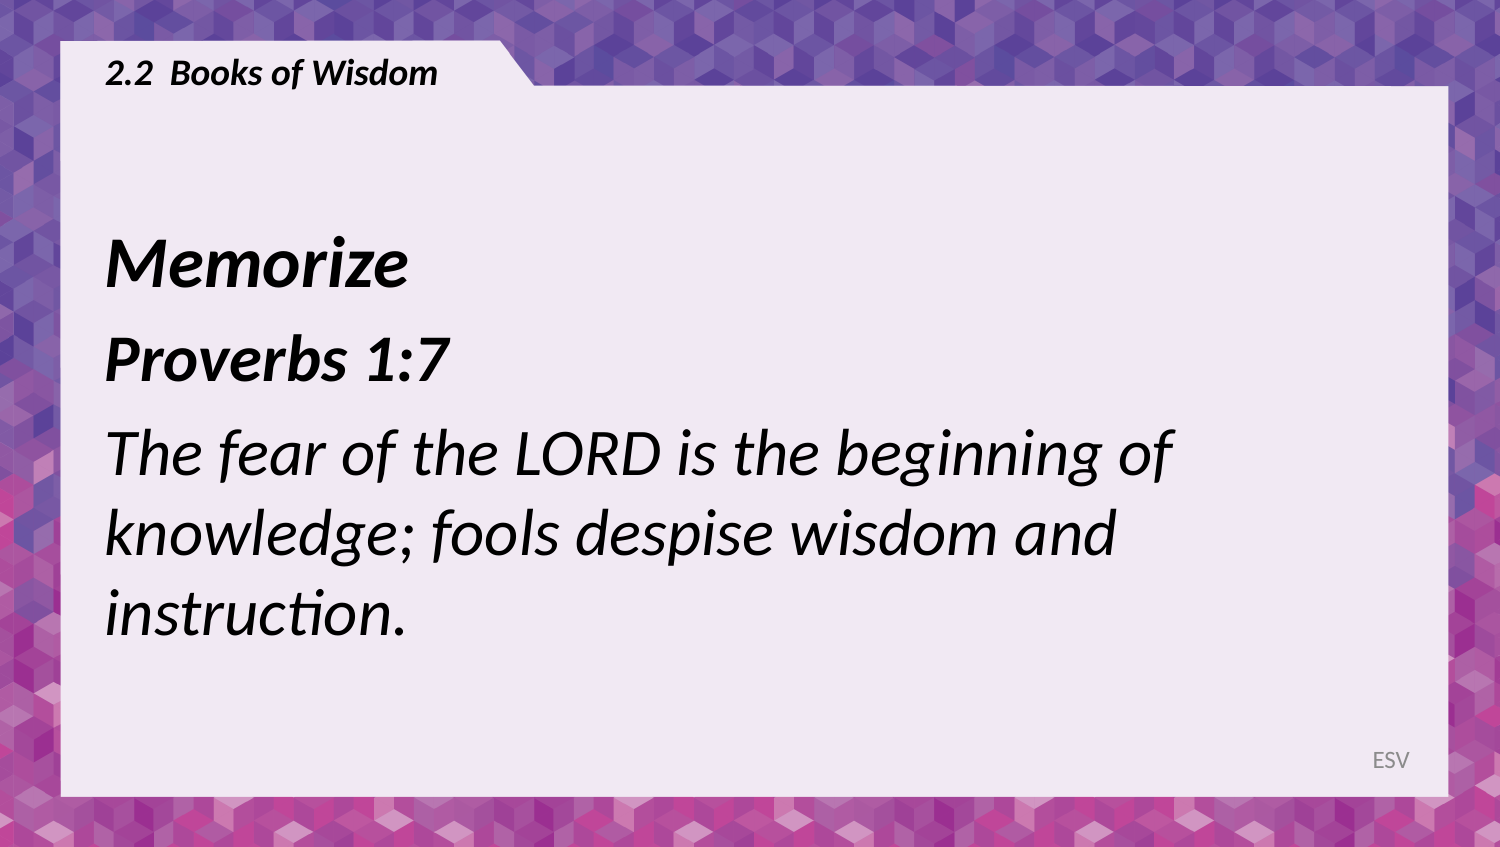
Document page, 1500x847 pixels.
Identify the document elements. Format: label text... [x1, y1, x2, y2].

picture [0, 0, 1500, 847]
footer ESV [950, 736, 1425, 782]
list Memorize Proverbs 1:7 The fear of the LORD is the beginning of knowledge; fools despise wisdom and instruction. [89, 141, 1403, 722]
title 2.2 Books of Wisdom [89, 33, 1420, 108]
